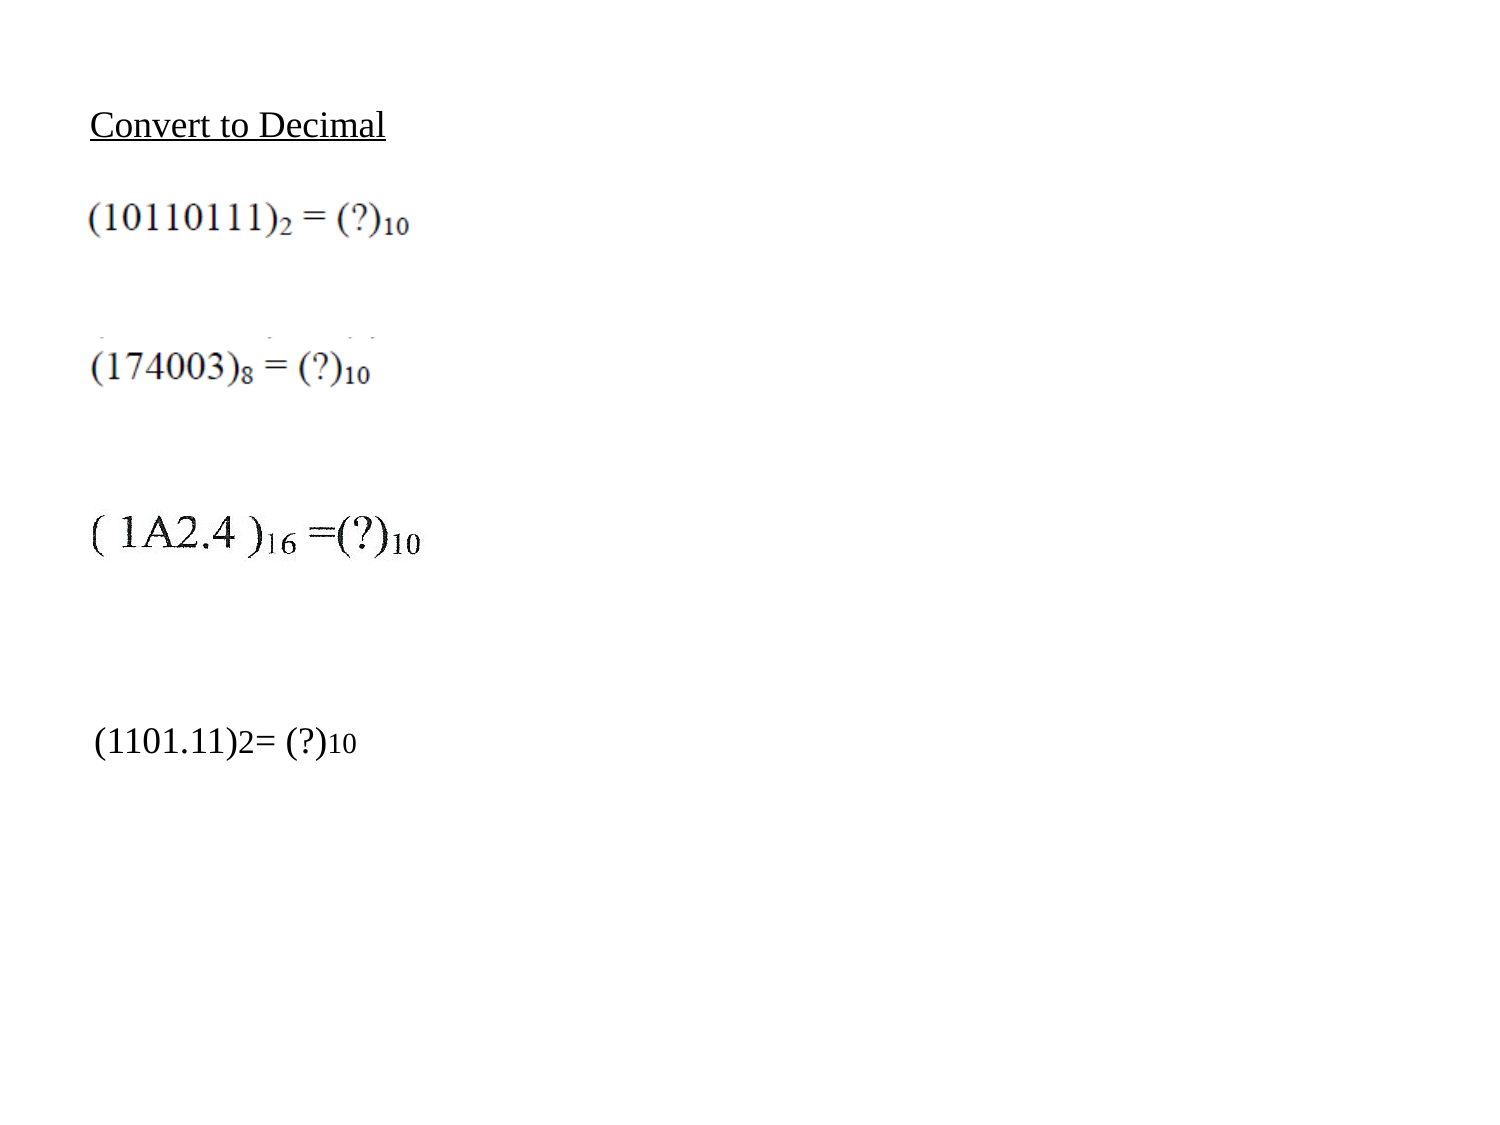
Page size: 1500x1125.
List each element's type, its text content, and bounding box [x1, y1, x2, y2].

text_box (1101.11)2= (?)10 [79, 709, 397, 769]
picture [74, 199, 477, 251]
picture [61, 337, 475, 390]
text_box Convert to Decimal [75, 92, 788, 153]
picture [92, 499, 427, 570]
